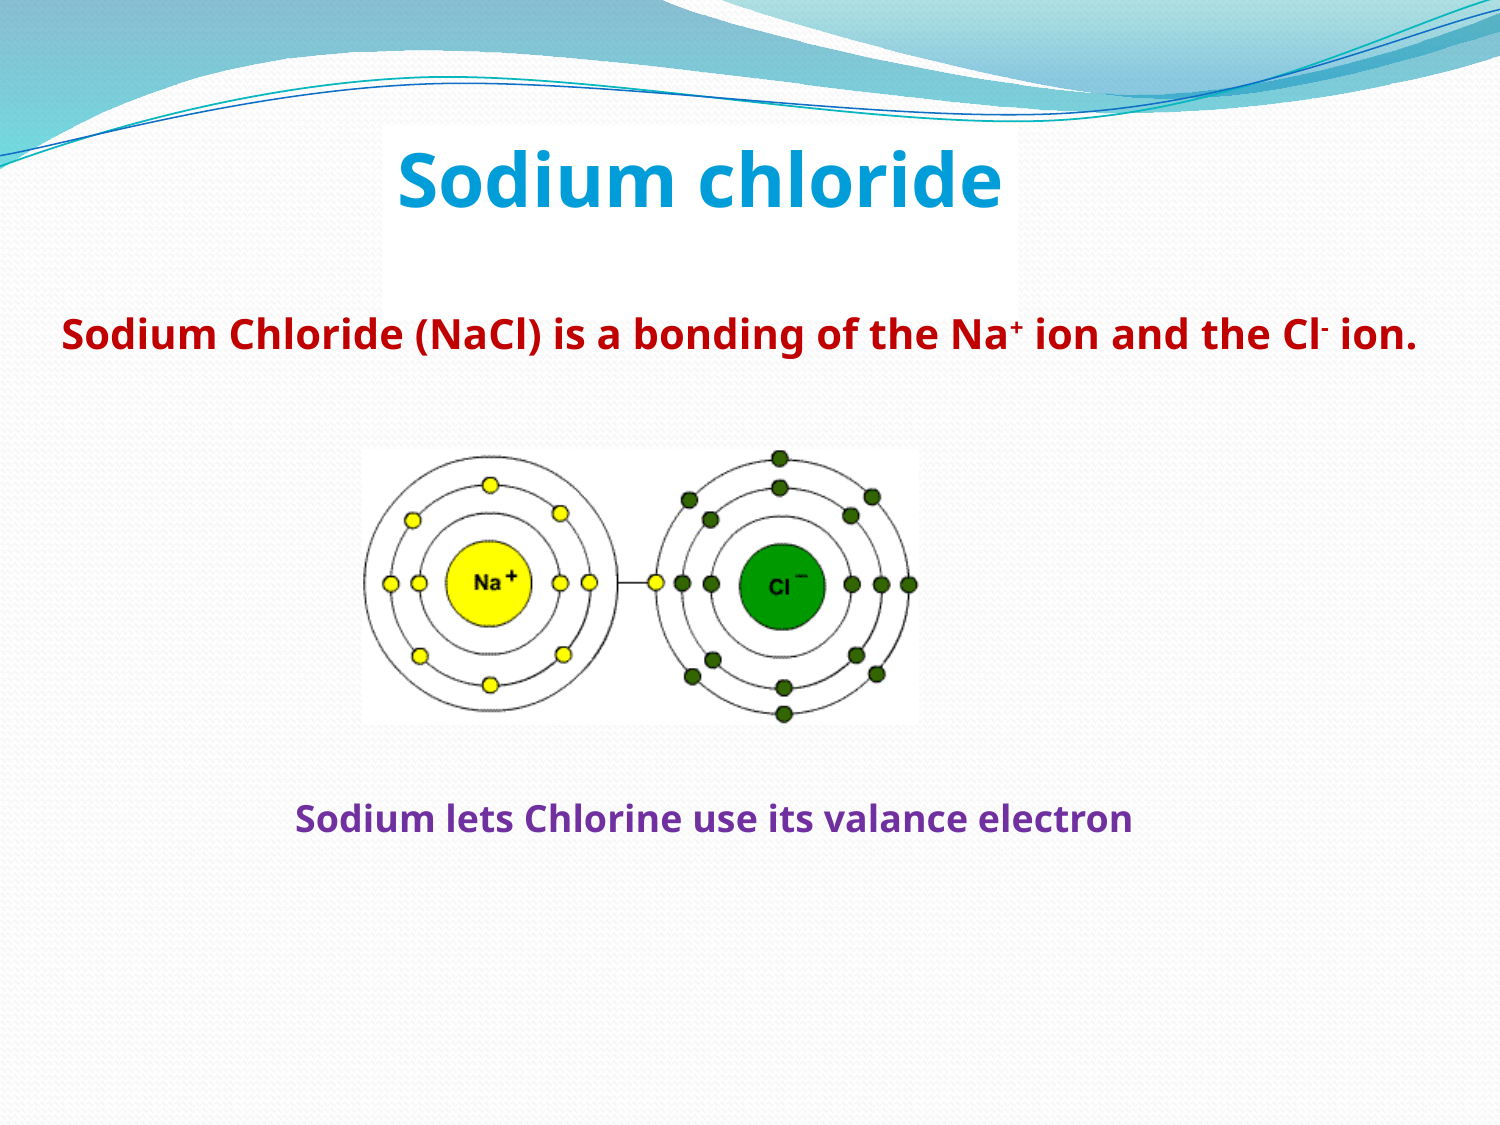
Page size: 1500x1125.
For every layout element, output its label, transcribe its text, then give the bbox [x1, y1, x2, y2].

text_box Sodium lets Chlorine use its valance electron [280, 787, 1150, 848]
text_box Sodium chloride [382, 125, 1019, 300]
picture [362, 449, 919, 726]
text_box Sodium Chloride (NaCl) is a bonding of the Na+ ion and the Cl- ion. [46, 300, 1433, 366]
